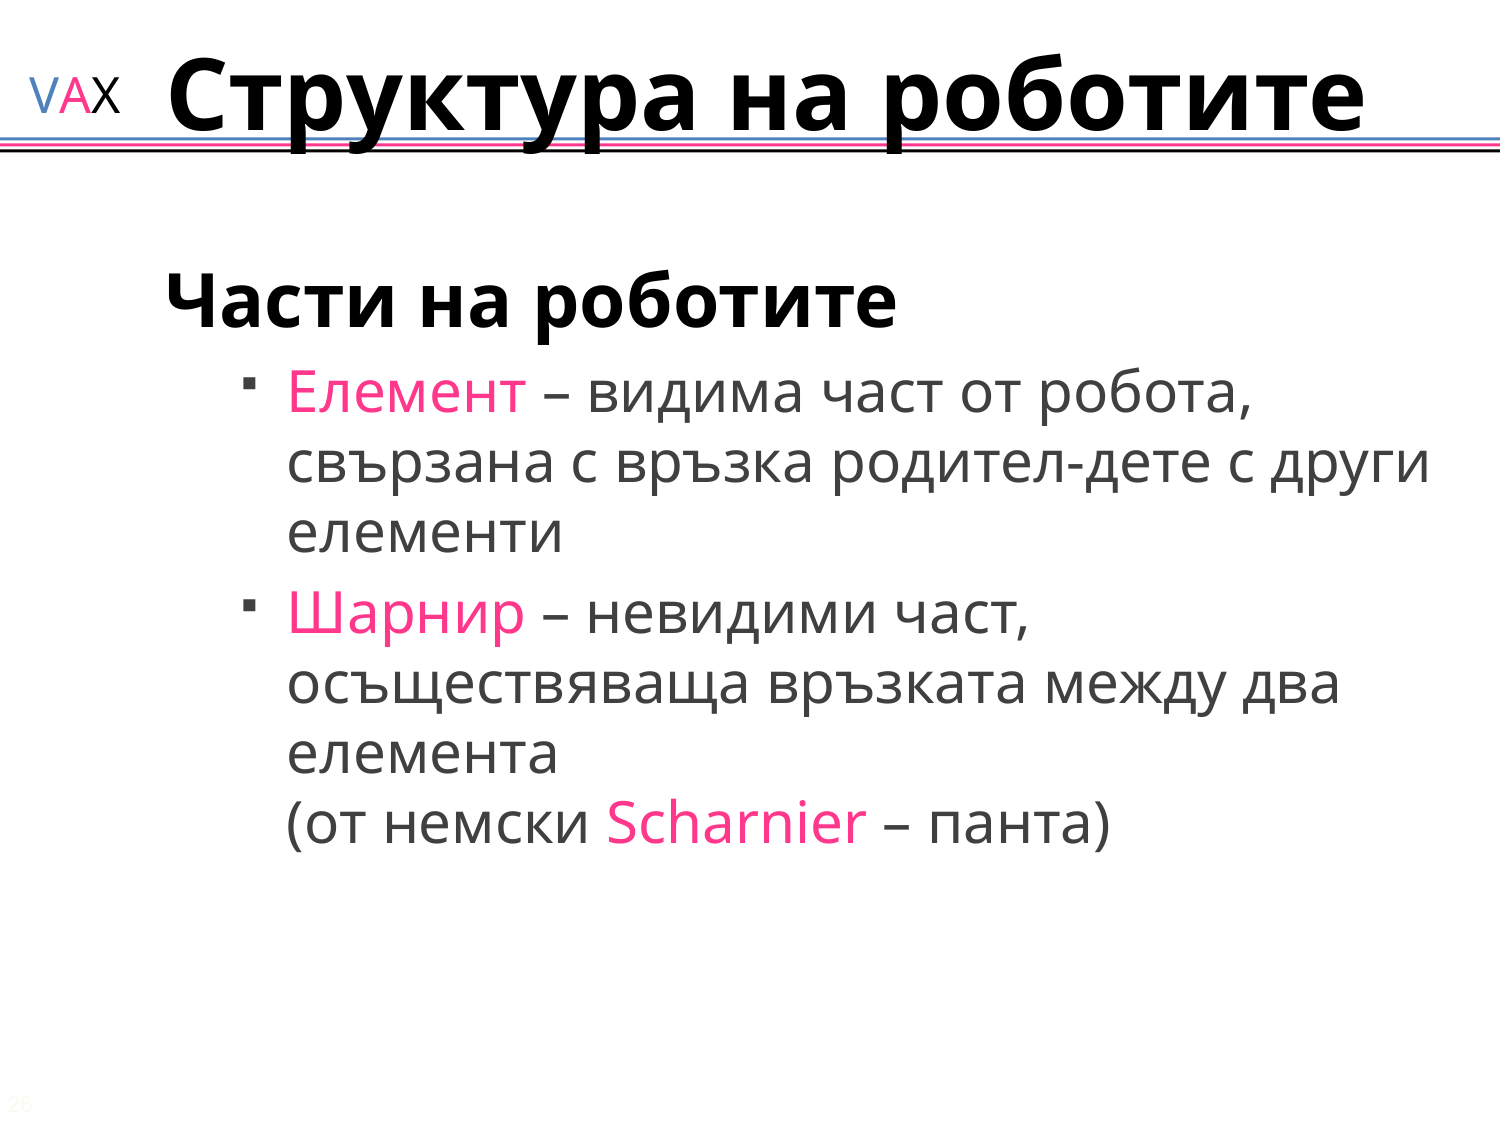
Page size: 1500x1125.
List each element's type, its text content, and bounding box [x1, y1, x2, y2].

list Части на роботите Елемент – видима част от робота, свързана с връзка родител-дете с други елементи Шарнир – невидими част, осъществяваща връзката между два елемента (от немски Scharnier – панта) [150, 200, 1488, 1113]
title Структура на роботите [0, 37, 1500, 144]
